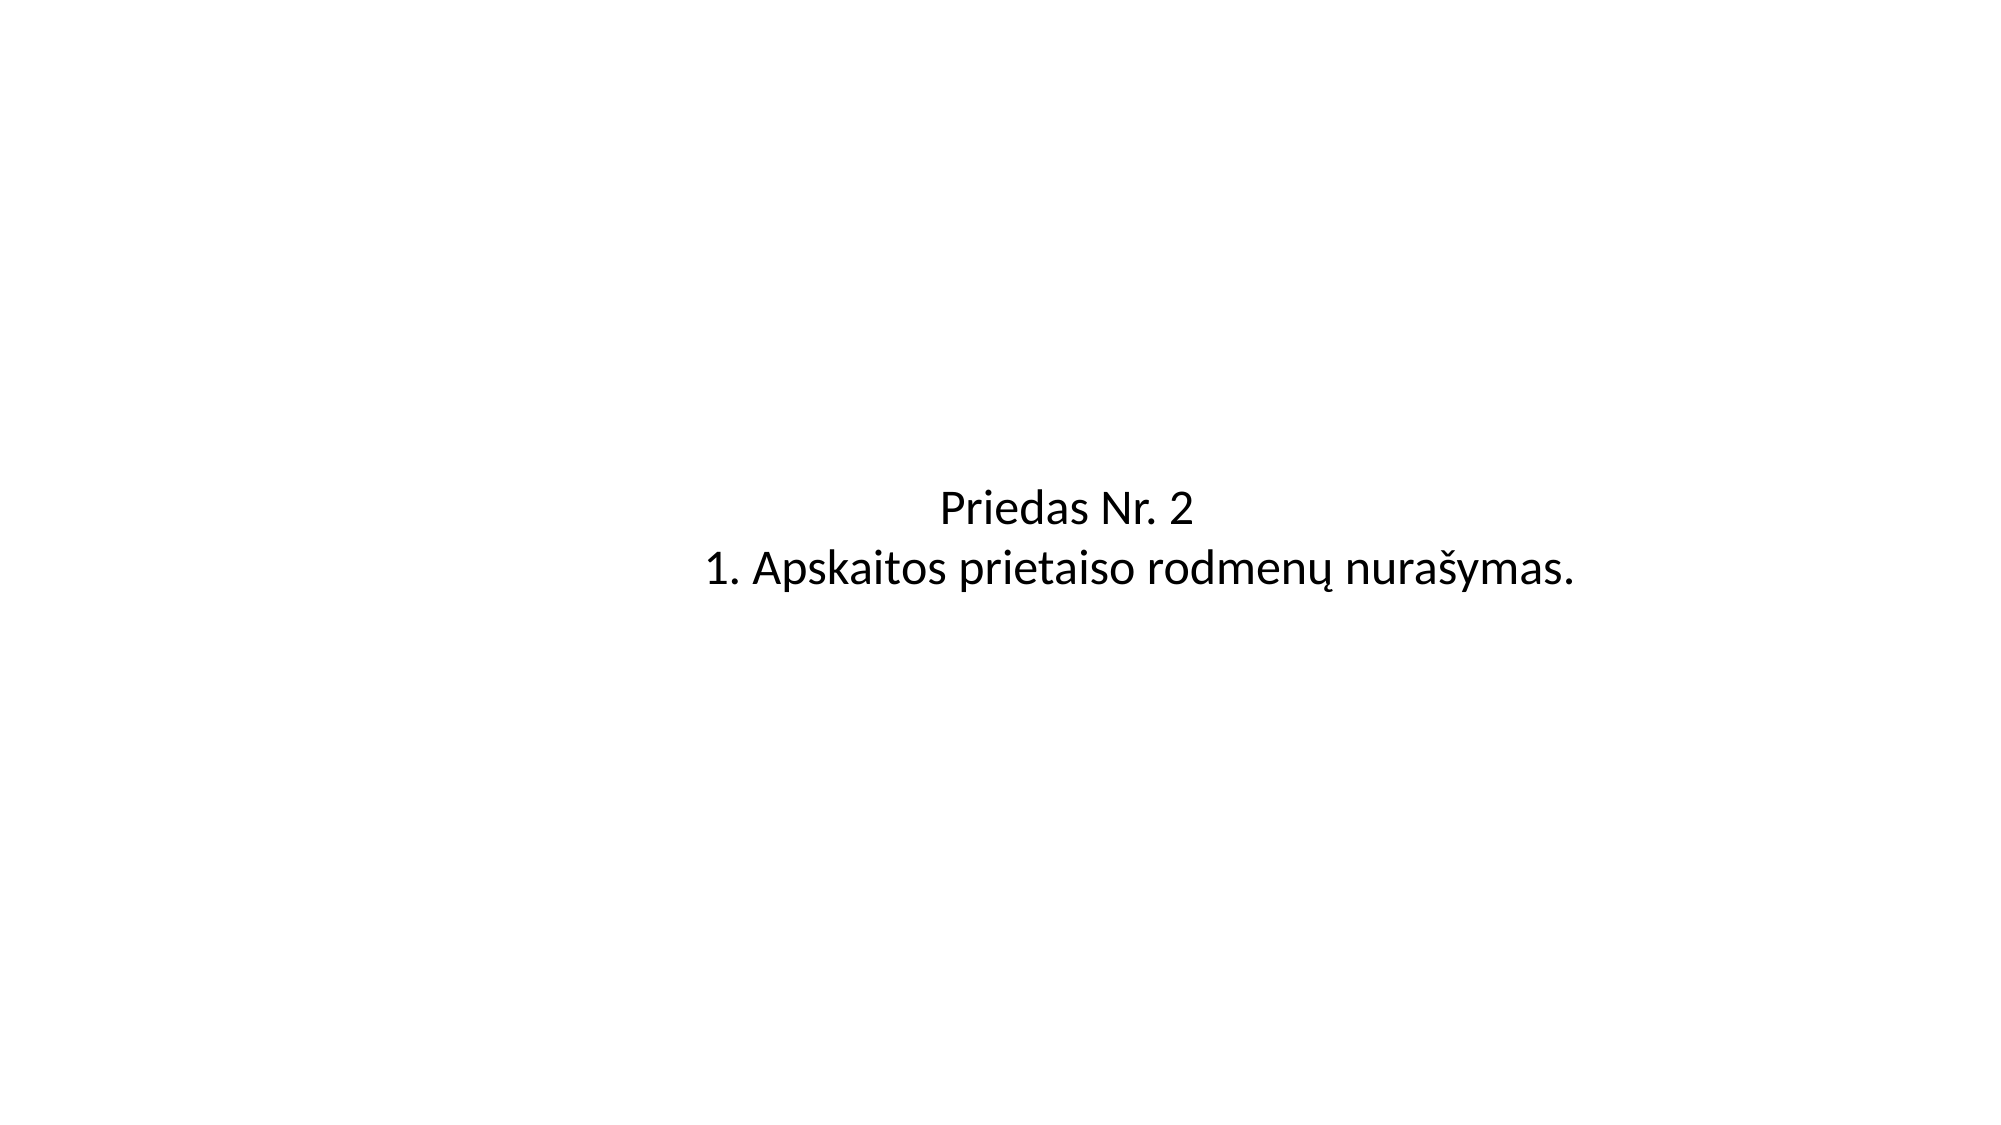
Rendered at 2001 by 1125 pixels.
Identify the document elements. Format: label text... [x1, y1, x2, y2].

text_box Priedas Nr. 2 1. Apskaitos prietaiso rodmenų nurašymas. [609, 467, 1591, 663]
